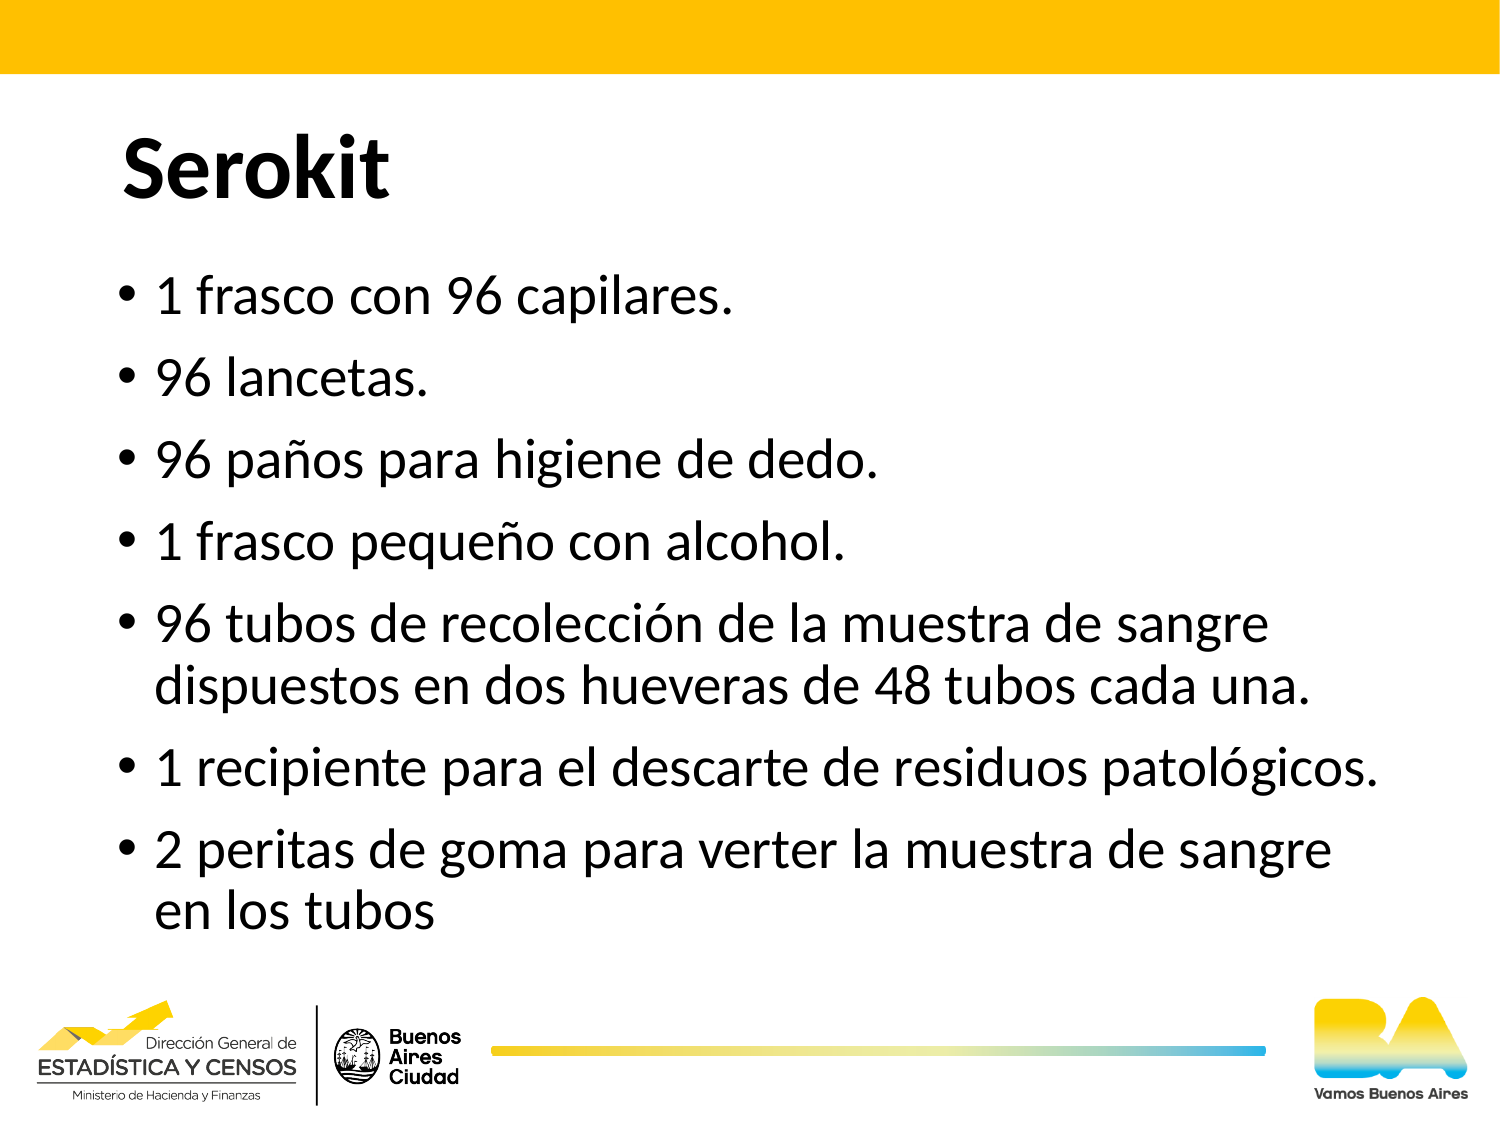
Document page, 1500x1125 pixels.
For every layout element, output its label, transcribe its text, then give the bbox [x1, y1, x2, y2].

picture [491, 1046, 1266, 1056]
text_box [0, 0, 1500, 75]
picture [25, 988, 488, 1112]
title Serokit [107, 75, 1402, 278]
list 1 frasco con 96 capilares. 96 lancetas. 96 paños para higiene de dedo. 1 frasco pequeño con alcohol. 96 tubos de recolección de la muestra de sangre dispuestos en dos hueveras de 48 tubos cada una. 1 recipiente para el descarte de residuos patológicos. 2 peritas de goma para verter la muestra de sangre en los tubos [102, 258, 1397, 972]
picture [1314, 997, 1468, 1099]
